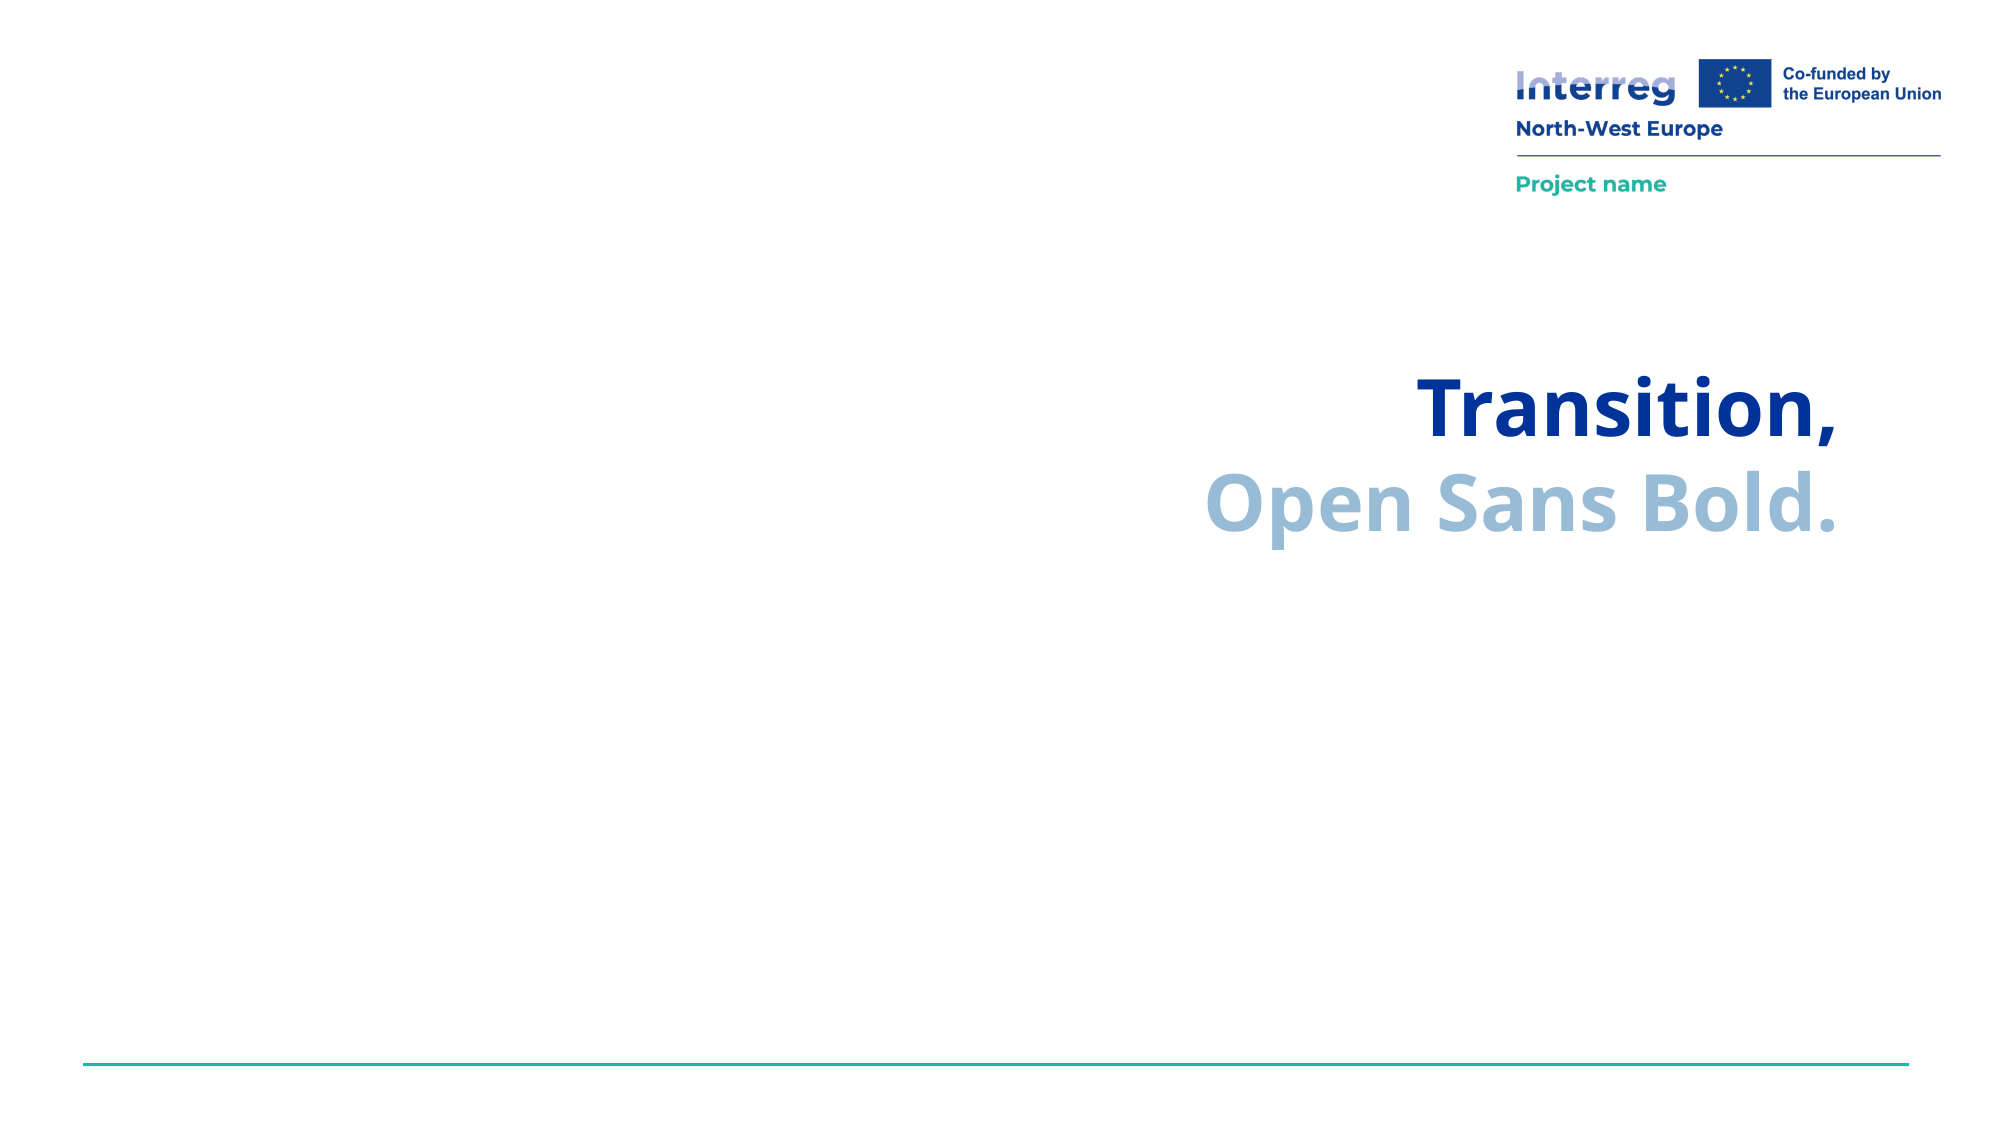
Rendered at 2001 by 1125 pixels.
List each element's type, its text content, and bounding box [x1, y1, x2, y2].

picture [1458, 0, 2000, 251]
text_box Transition, Open Sans Bold. [578, 349, 1854, 709]
